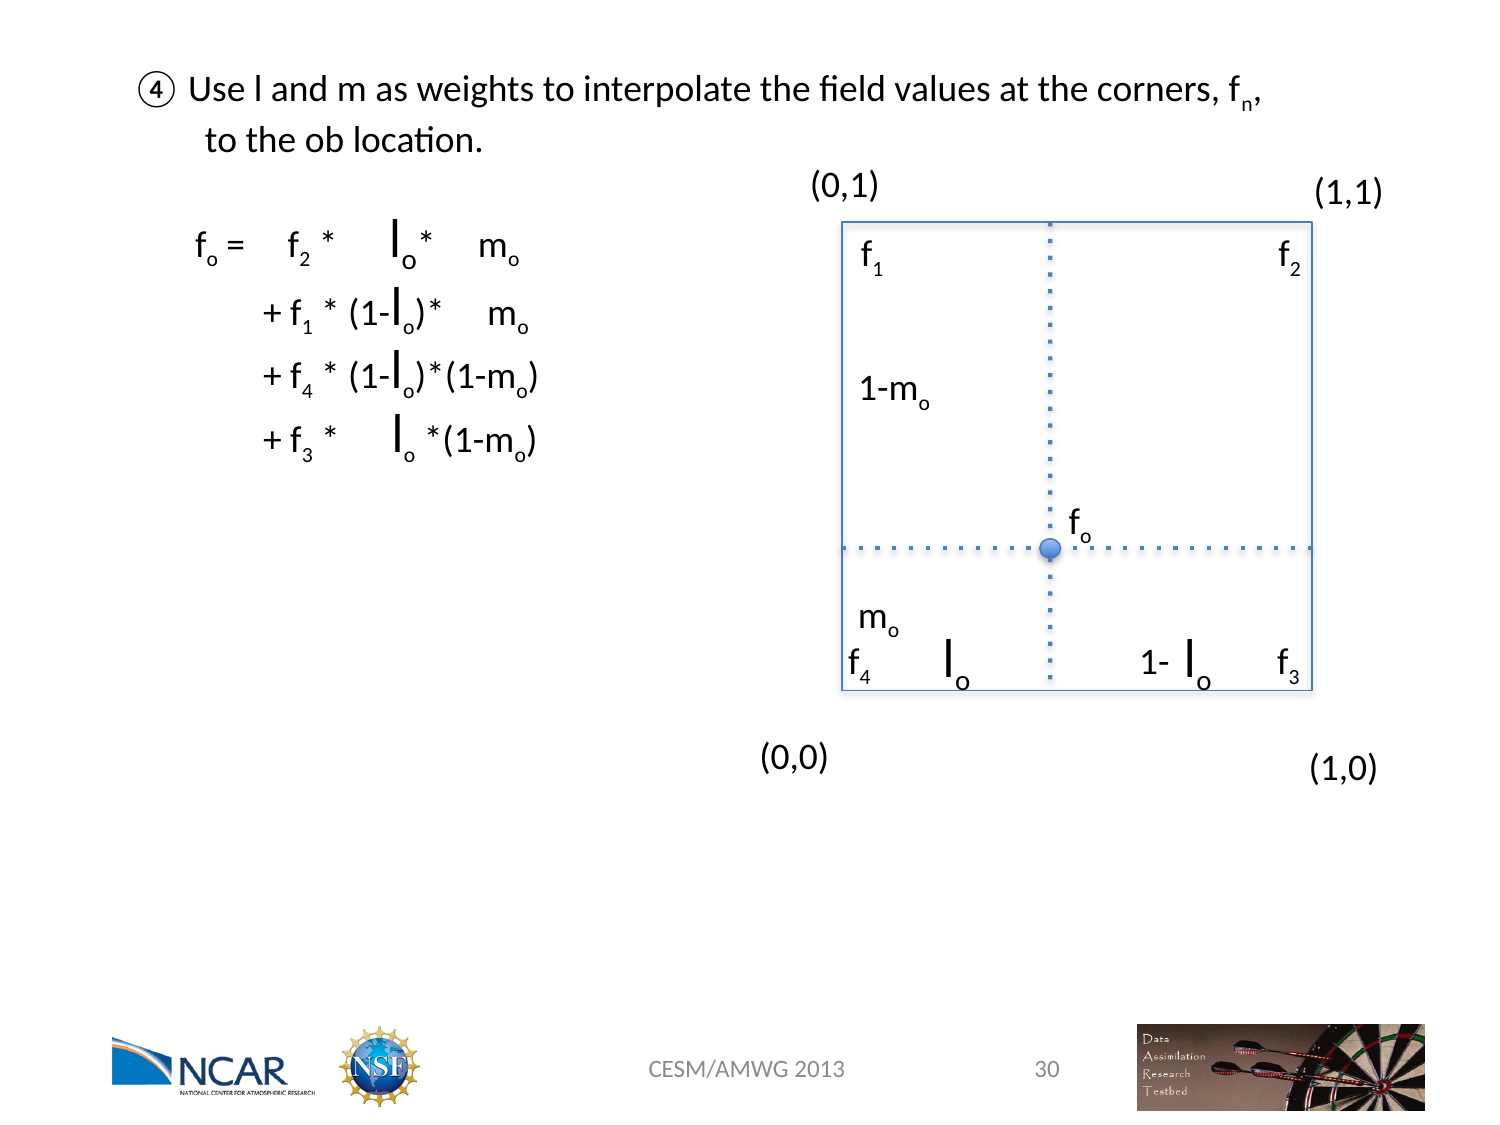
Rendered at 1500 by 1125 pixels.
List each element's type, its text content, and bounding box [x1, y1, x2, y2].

picture [112, 1037, 315, 1095]
text_box [841, 557, 1045, 691]
picture [1137, 1024, 1425, 1111]
text_box lo [927, 620, 986, 704]
text_box lo [1168, 620, 1227, 704]
text_box fo = f2 * lo* mo + f1 * (1-lo)* mo + f4 * (1-lo)*(1-mo) + f3 * lo *(1-mo) [180, 199, 555, 519]
text_box 1- [1124, 629, 1185, 690]
text_box (1,1) [1298, 160, 1399, 220]
slide_number 30 [1002, 1037, 1075, 1098]
text_box (1,0) [1293, 735, 1394, 795]
text_box f1 [846, 222, 899, 288]
text_box 1-mo [843, 356, 946, 422]
text_box [1051, 221, 1313, 546]
text_box fo [1053, 489, 1107, 556]
text_box [1039, 539, 1058, 559]
picture [337, 1024, 421, 1108]
text_box f3 [1262, 629, 1315, 696]
text_box (0,0) [744, 724, 844, 785]
text_box (0,1) [795, 152, 895, 212]
text_box f4 [833, 629, 886, 696]
text_box mo [843, 583, 915, 650]
text_box [841, 221, 1048, 546]
footer CESM/AMWG 2013 [602, 1037, 892, 1098]
text_box [1054, 557, 1313, 691]
text_box f2 [1263, 222, 1316, 288]
text_box Use l and m as weights to interpolate the field values at the corners, fn, to the ob location. [117, 56, 1283, 168]
